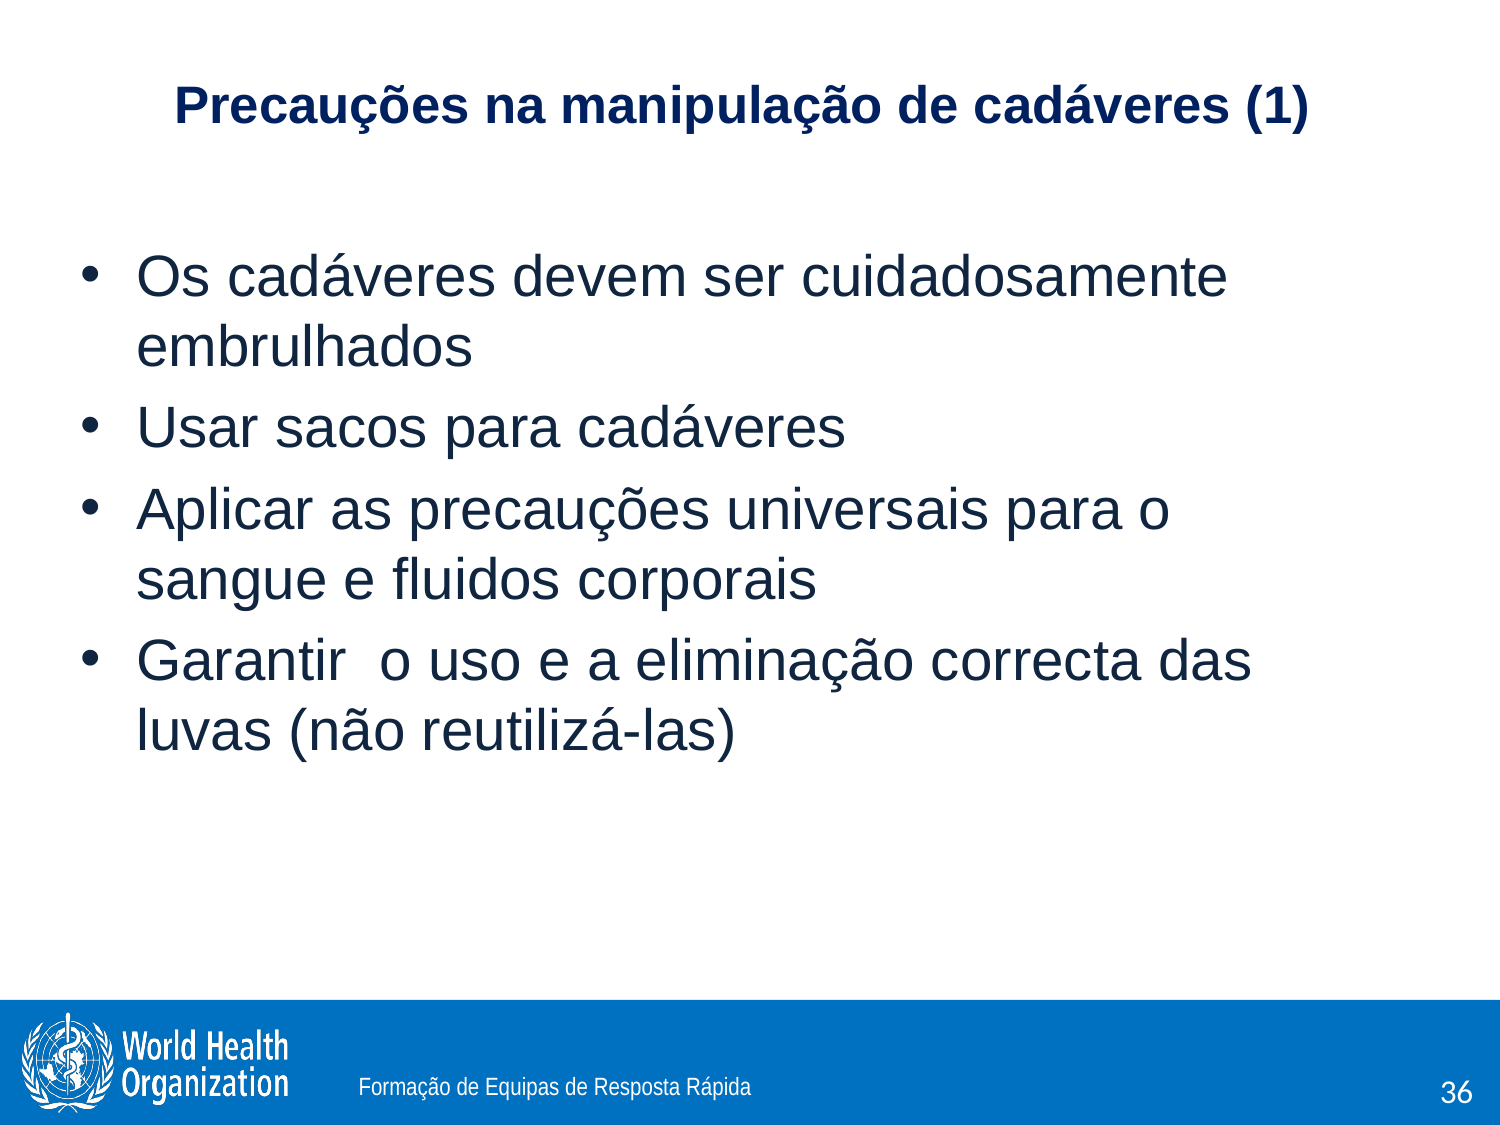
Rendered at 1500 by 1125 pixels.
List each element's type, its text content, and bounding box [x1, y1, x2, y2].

list Os cadáveres devem ser cuidadosamente embrulhados Usar sacos para cadáveres Aplicar as precauções universais para o sangue e fluidos corporais Garantir o uso e a eliminação correcta das luvas (não reutilizá-las) [64, 149, 1363, 968]
title Precauções na manipulação de cadáveres (1) [75, 45, 1425, 161]
picture [21, 1012, 288, 1113]
